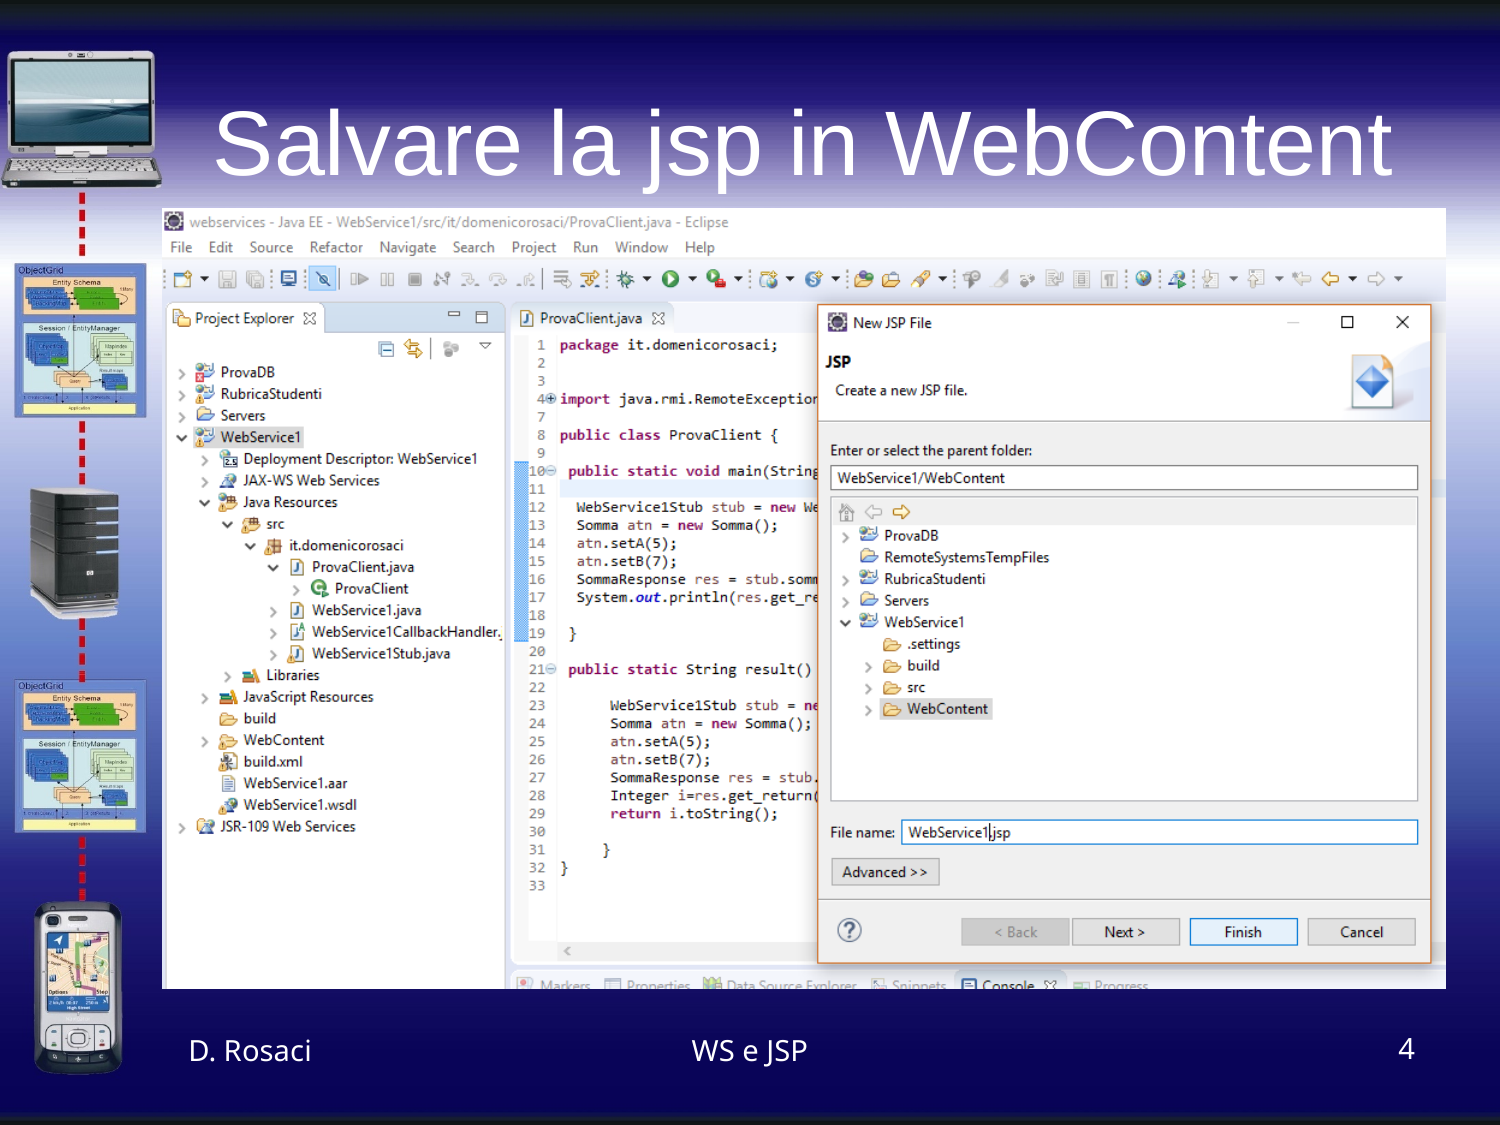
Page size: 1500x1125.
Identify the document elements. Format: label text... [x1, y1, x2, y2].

title Salvare la jsp in WebContent [182, 44, 1426, 206]
slide_number D. Rosaci [74, 1024, 426, 1103]
picture [0, 0, 1500, 1125]
footer WS e JSP [512, 1024, 988, 1103]
